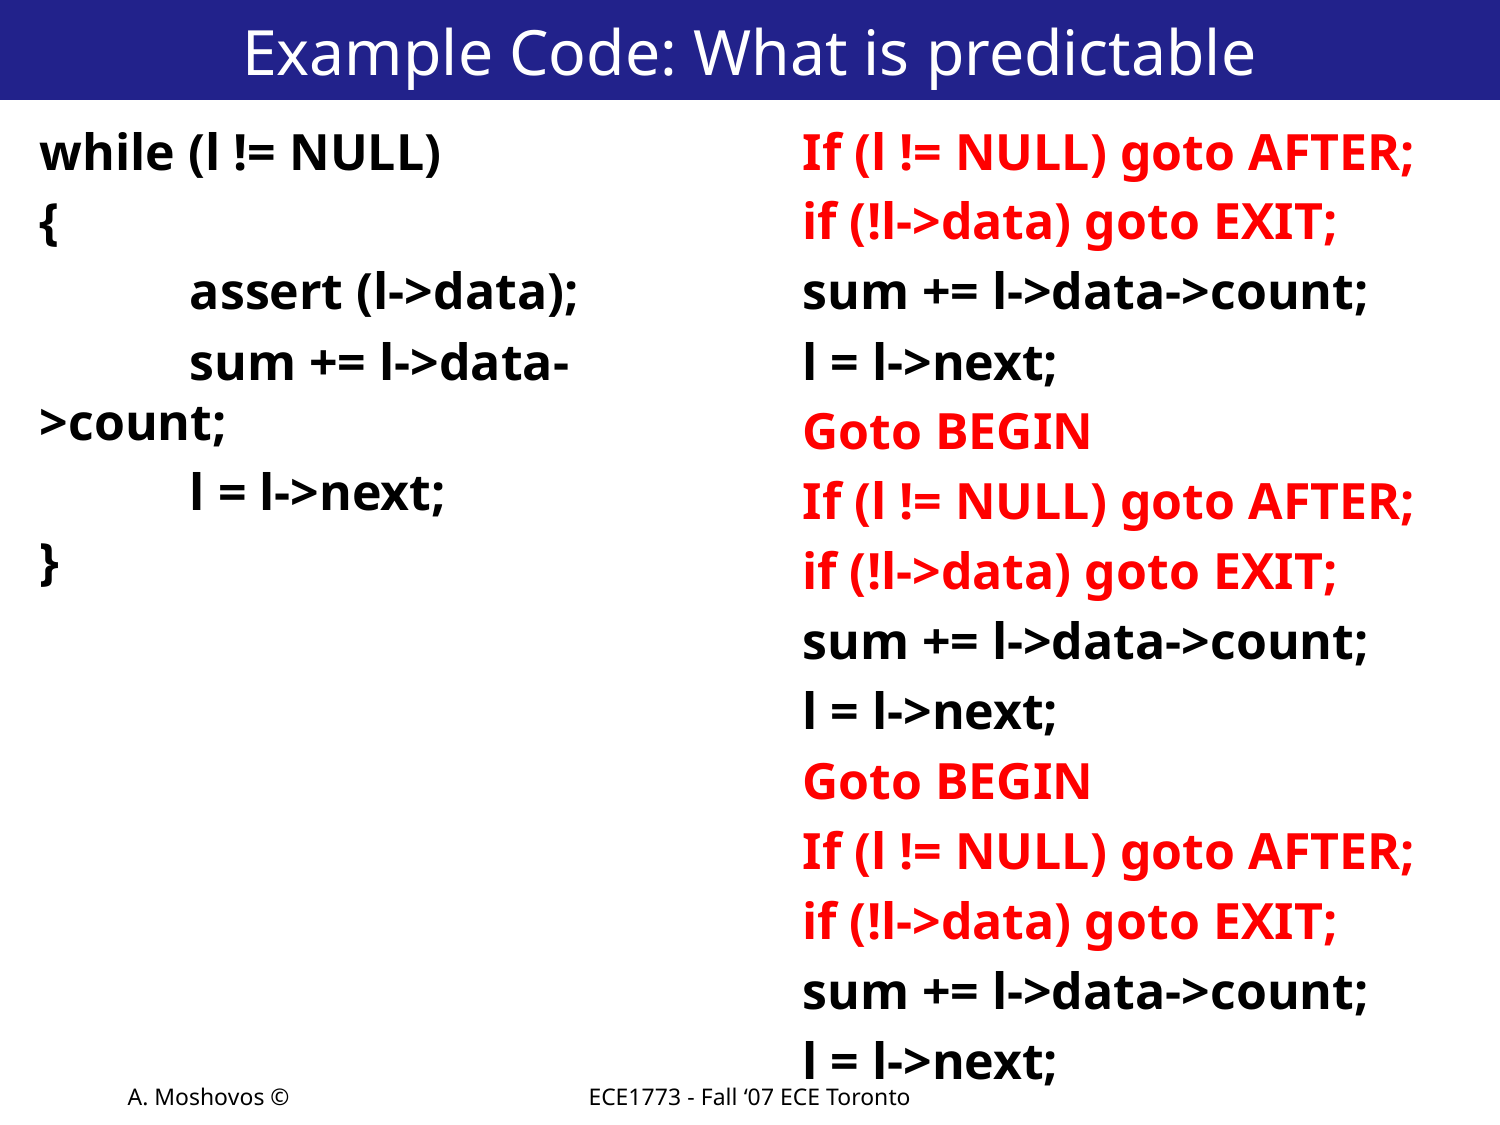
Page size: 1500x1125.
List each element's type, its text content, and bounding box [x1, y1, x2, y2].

text_box If (l != NULL) goto AFTER; if (!l->data) goto EXIT; sum += l->data->count; l = l->next; Goto BEGIN If (l != NULL) goto AFTER; if (!l->data) goto EXIT; sum += l->data->count; l = l->next; Goto BEGIN If (l != NULL) goto AFTER; if (!l->data) goto EXIT; sum += l->data->count; l = l->next; [787, 112, 1500, 1075]
title Example Code: What is predictable [0, 0, 1500, 101]
slide_number A. Moshovos © [112, 1074, 426, 1125]
footer ECE1773 - Fall ‘07 ECE Toronto [487, 1074, 1013, 1125]
list while (l != NULL) { assert (l->data); sum += l->data->count; l = l->next; } [24, 112, 763, 1076]
